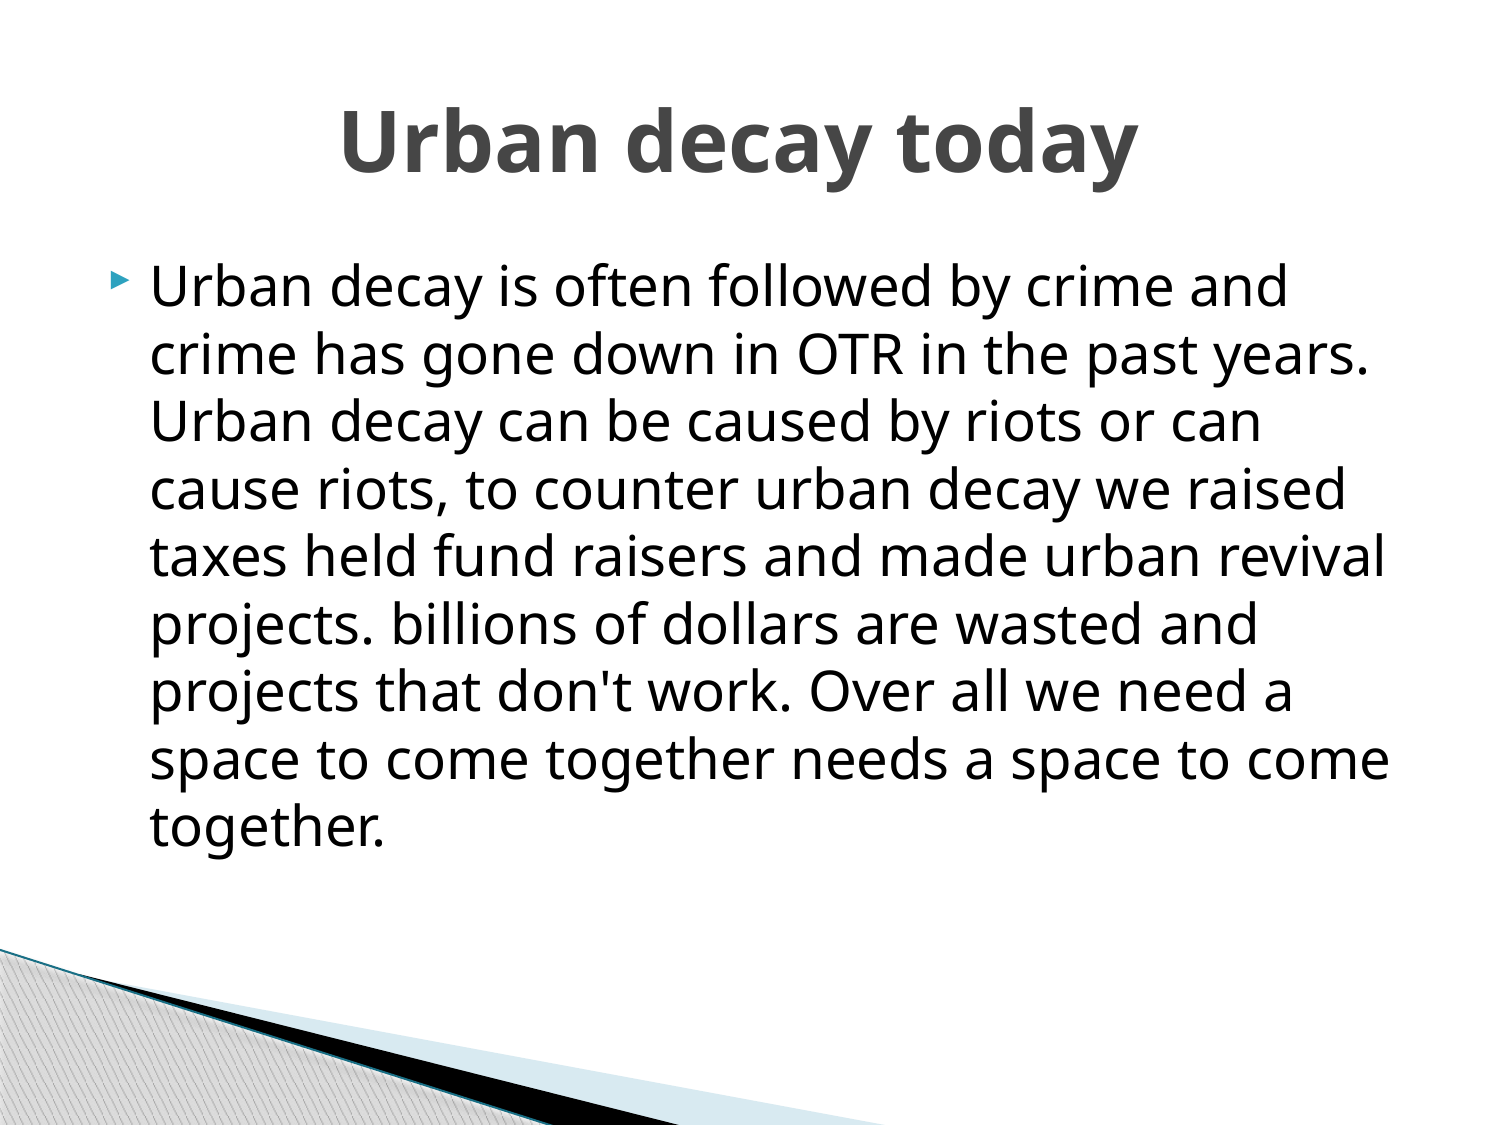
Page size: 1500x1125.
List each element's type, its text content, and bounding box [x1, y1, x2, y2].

title Urban decay today [75, 45, 1425, 233]
list Urban decay is often followed by crime and crime has gone down in OTR in the past years. Urban decay can be caused by riots or can cause riots, to counter urban decay we raised taxes held fund raisers and made urban revival projects. billions of dollars are wasted and projects that don't work. Over all we need a space to come together needs a space to come together. [75, 243, 1425, 986]
